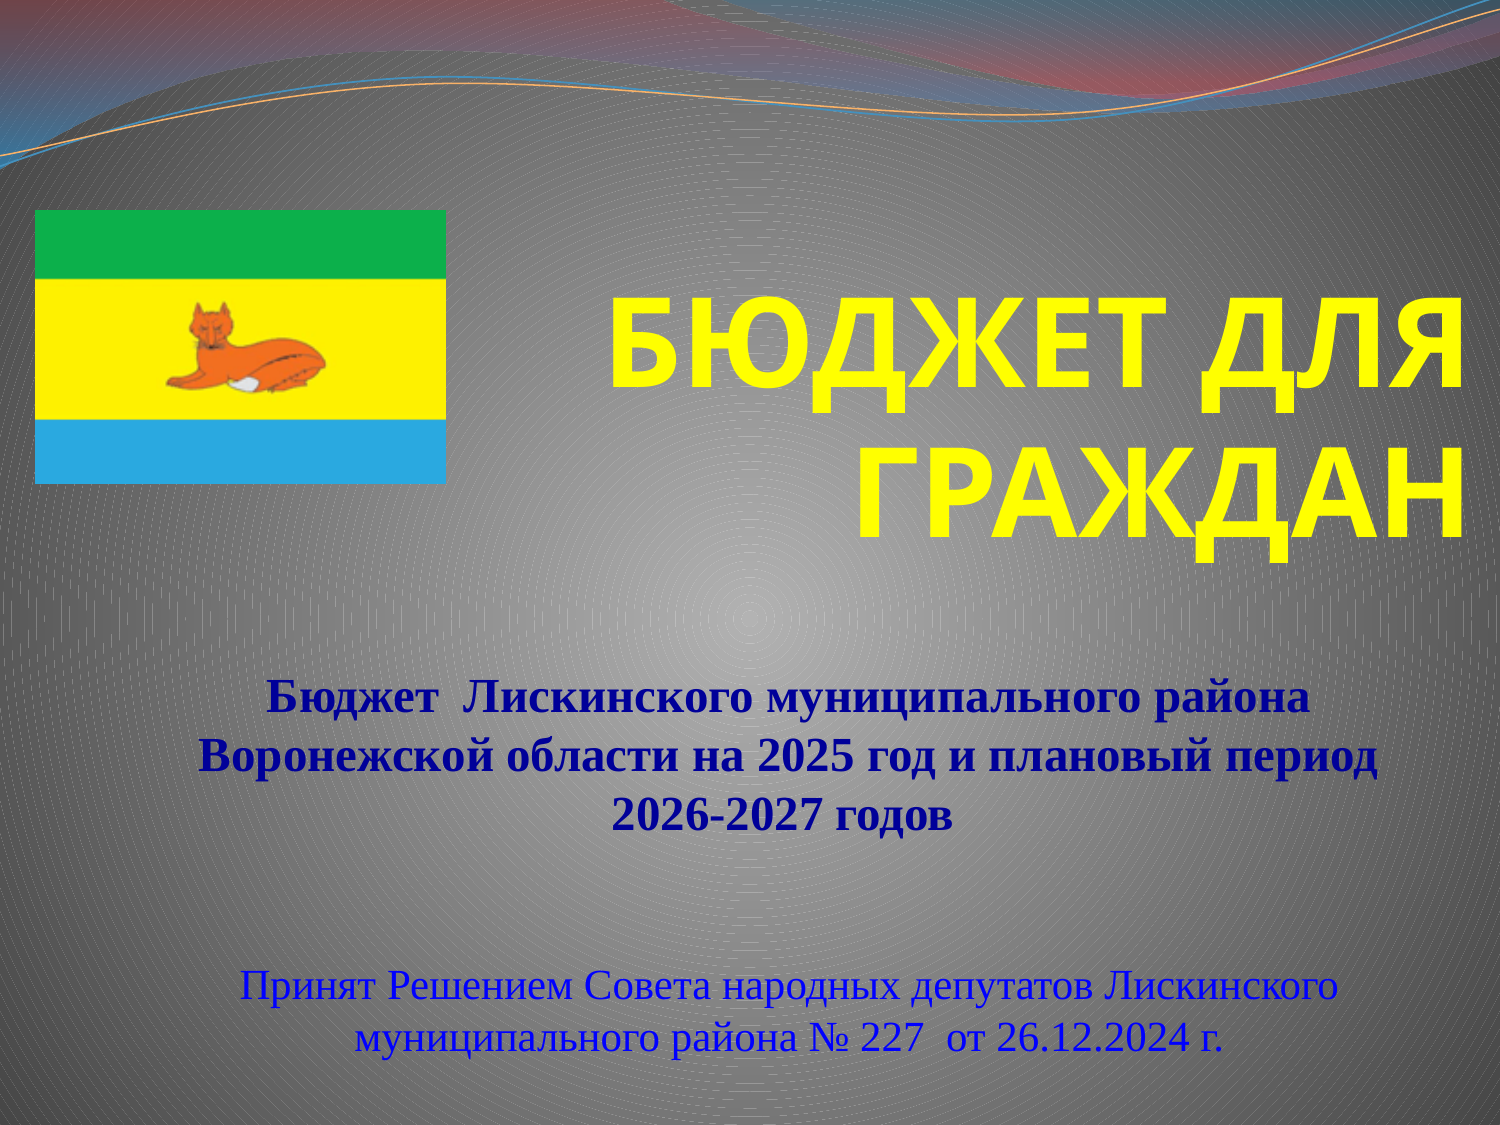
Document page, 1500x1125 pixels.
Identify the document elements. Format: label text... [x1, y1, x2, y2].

subtitle Бюджет Лискинского муниципального района Воронежской области на 2025 год и плановый период 2026-2027 годов Принят Решением Совета народных депутатов Лискинского муниципального района № 227 от 26.12.2024 г. [164, 656, 1425, 1071]
title БЮДЖЕТ ДЛЯ ГРАЖДАН [0, 87, 1477, 563]
picture [34, 210, 446, 484]
table_cell 3 578 329,3 [27, 211, 453, 494]
